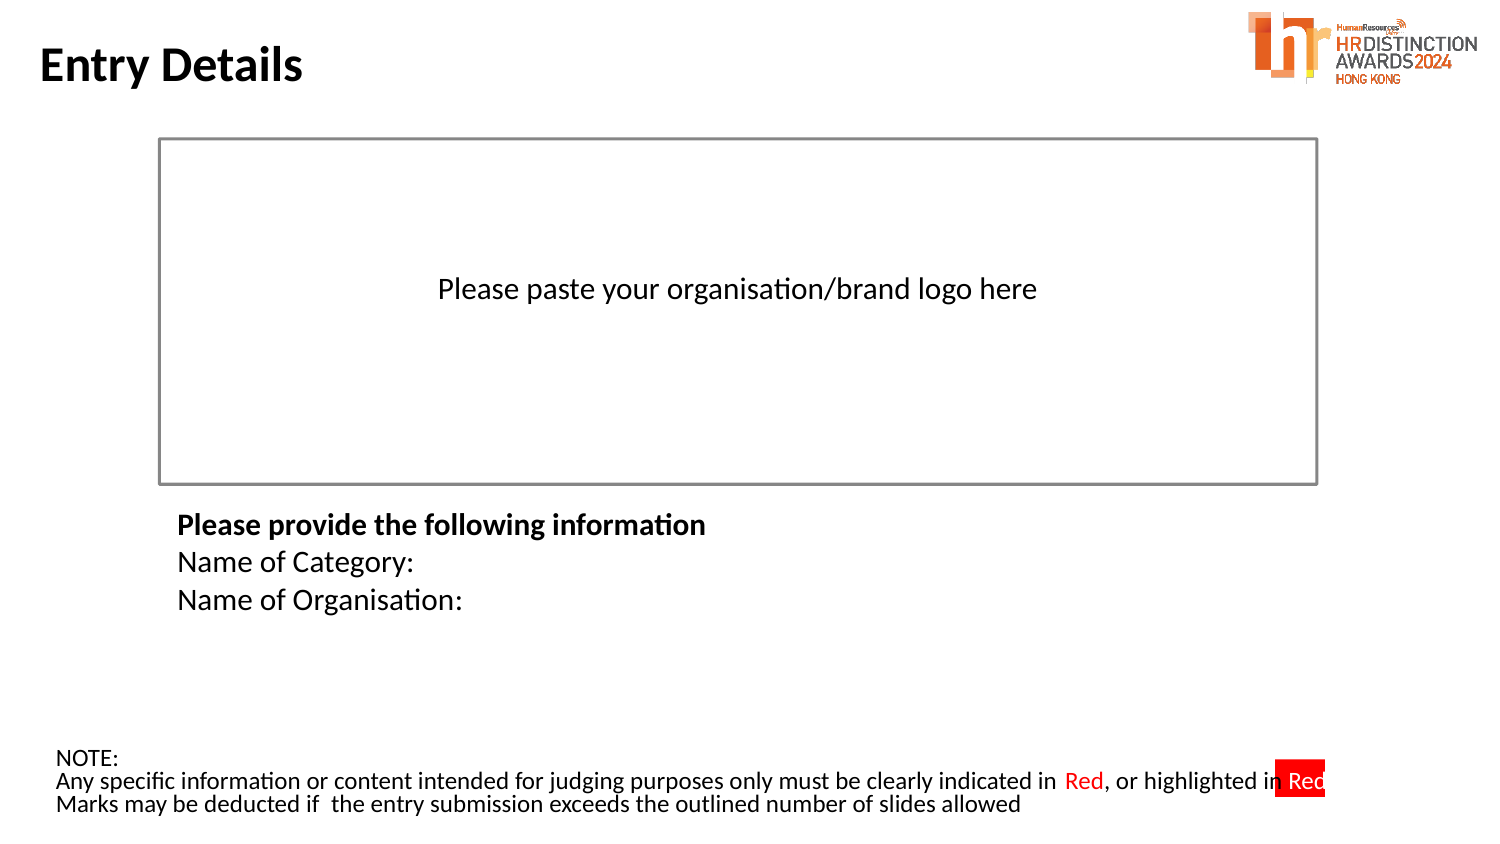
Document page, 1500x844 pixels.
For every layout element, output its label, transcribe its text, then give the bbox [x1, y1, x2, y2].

picture [1225, 0, 1500, 96]
text_box Please paste your organisation/brand logo here [159, 138, 1317, 485]
text_box Entry Details [24, 28, 988, 95]
text_box NOTE: Any specific information or content intended for judging purposes only must be clearly indicated in Red, or highlighted in Red. Marks may be deducted if the entry submission exceeds the outlined number of slides allowed [41, 740, 1483, 825]
text_box Please provide the following information Name of Category: Name of Organisation: [162, 496, 1400, 624]
